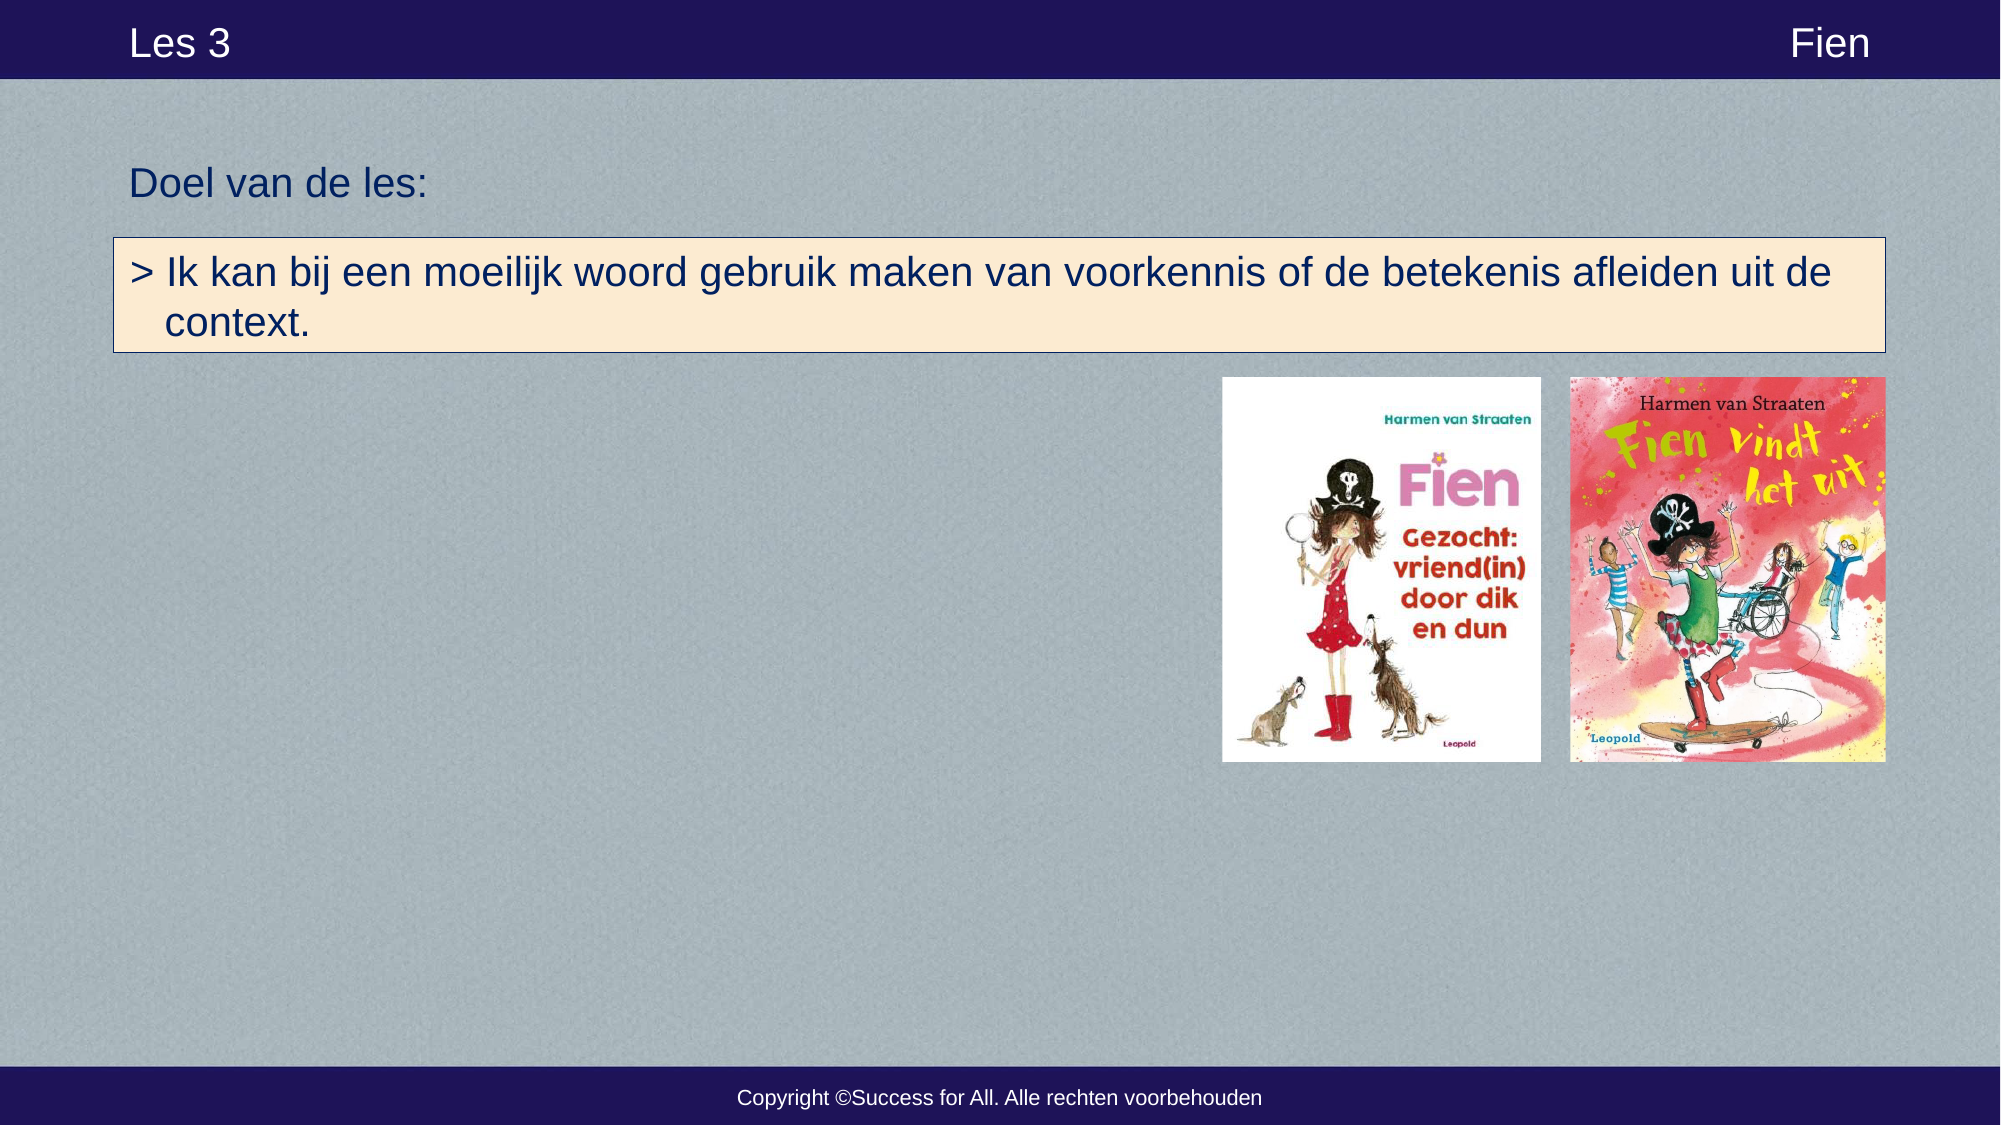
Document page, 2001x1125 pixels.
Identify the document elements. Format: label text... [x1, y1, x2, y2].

text_box Copyright ©Success for All. Alle rechten voorbehouden [0, 1076, 2000, 1125]
text_box Les 3 [114, 8, 354, 73]
text_box Fien [999, 8, 1886, 73]
text_box > Ik kan bij een moeilijk woord gebruik maken van voorkennis of de betekenis afleiden uit de context. [113, 237, 1886, 353]
picture [0, 0, 2001, 1125]
text_box Doel van de les: [113, 148, 1635, 214]
